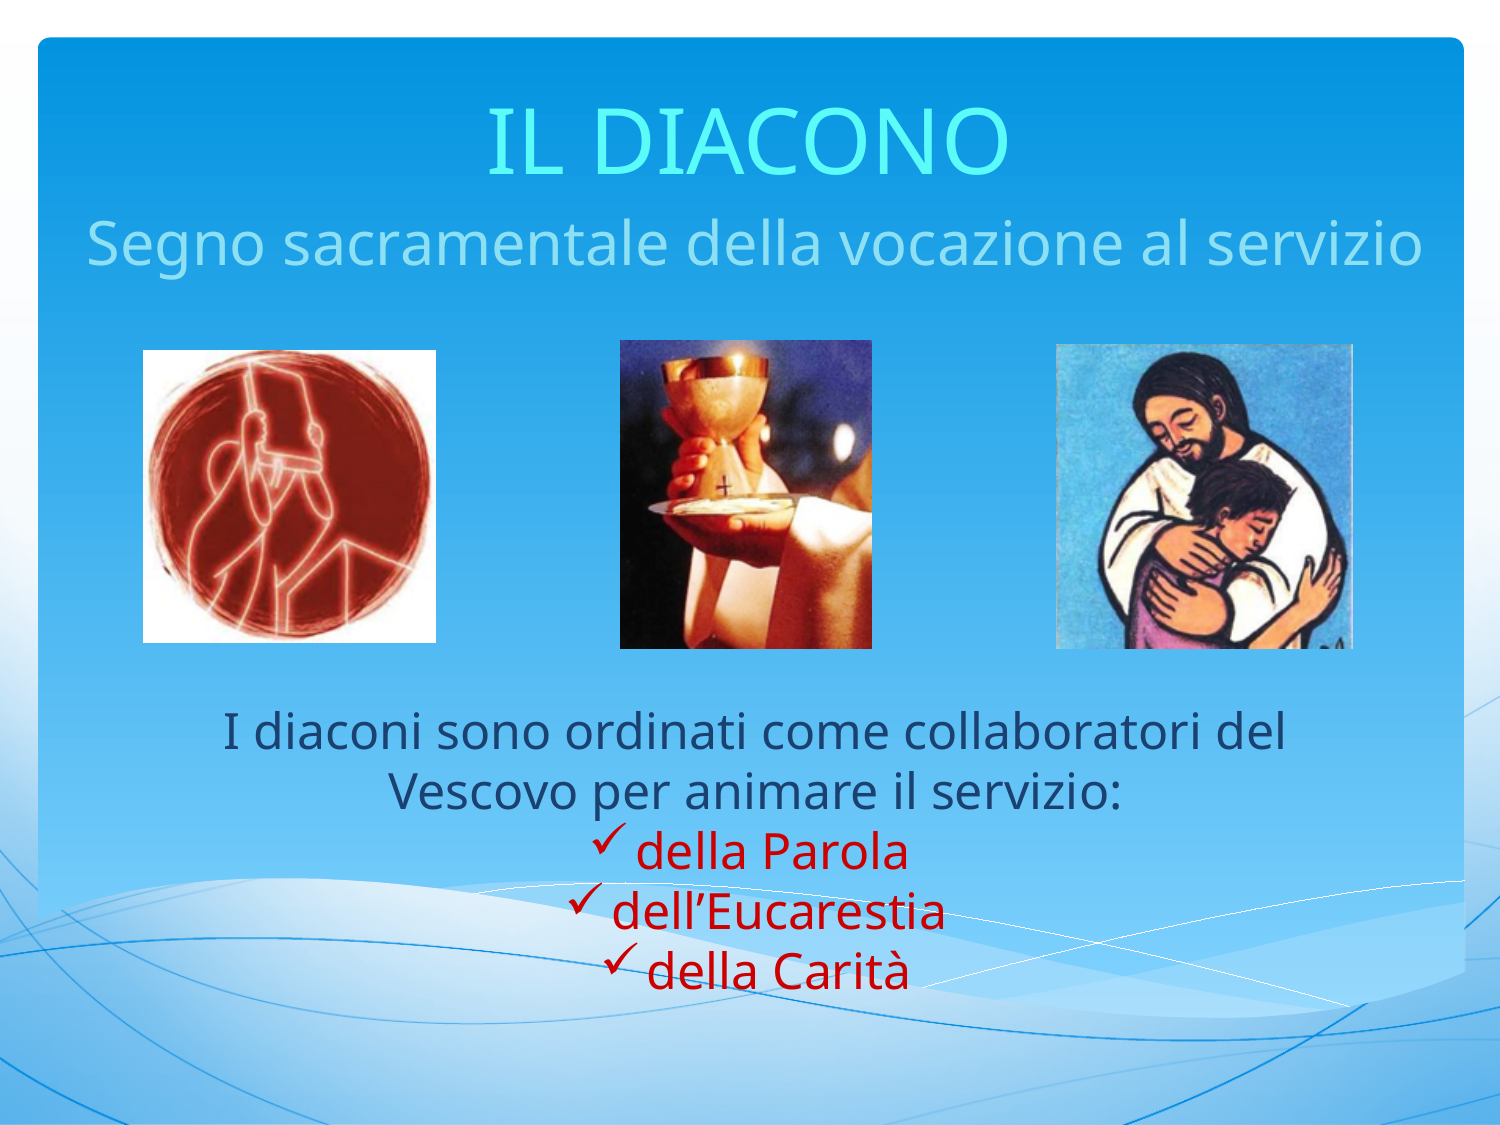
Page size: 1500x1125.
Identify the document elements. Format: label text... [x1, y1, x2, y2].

text_box I diaconi sono ordinati come collaboratori del Vescovo per animare il servizio: della Parola dell’Eucarestia della Carità [147, 692, 1365, 1053]
picture [1055, 344, 1353, 649]
picture [619, 340, 873, 649]
title IL DIACONO [112, 42, 1388, 196]
subtitle Segno sacramentale della vocazione al servizio [64, 196, 1447, 303]
picture [143, 350, 437, 644]
